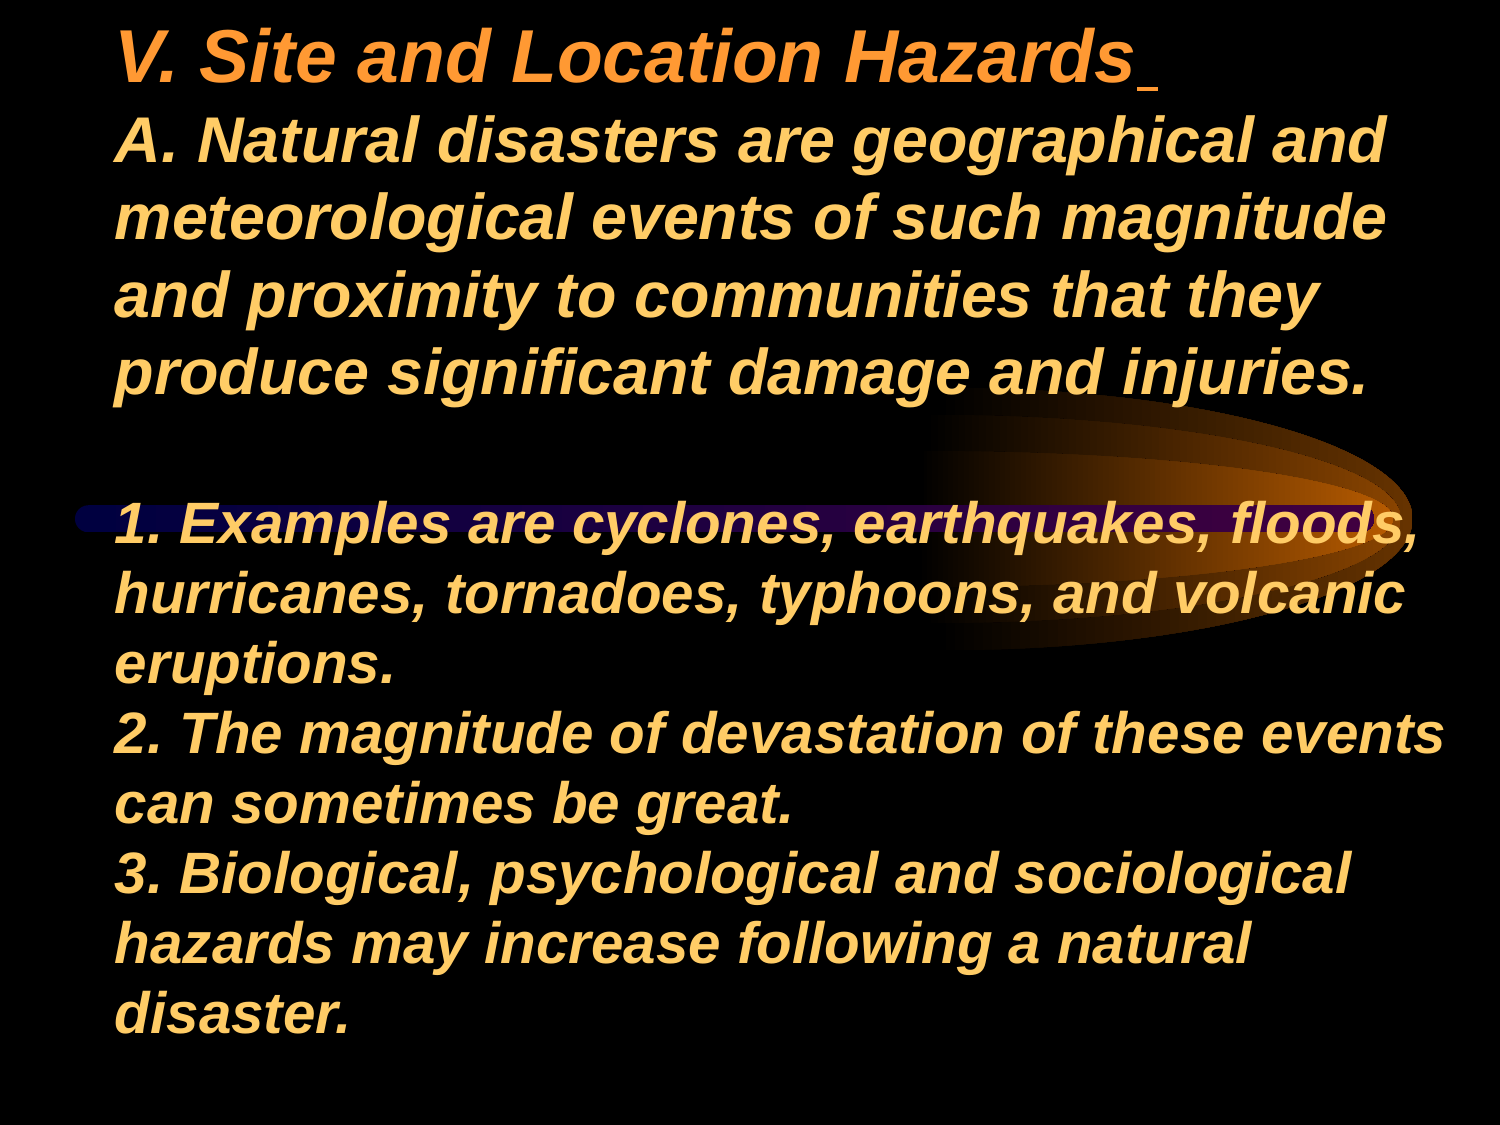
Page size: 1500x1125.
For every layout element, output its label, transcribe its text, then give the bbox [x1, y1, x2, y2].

title V. Site and Location Hazards A. Natural disasters are geographical and meteorological events of such magnitude and proximity to communities that they produce significant damage and injuries. 1. Examples are cyclones, earthquakes, floods, hurricanes, tornadoes, typhoons, and volcanic eruptions. 2. The magnitude of devastation of these events can sometimes be great. 3. Biological, psychological and sociological hazards may increase following a natural disaster. [99, 87, 1488, 1113]
